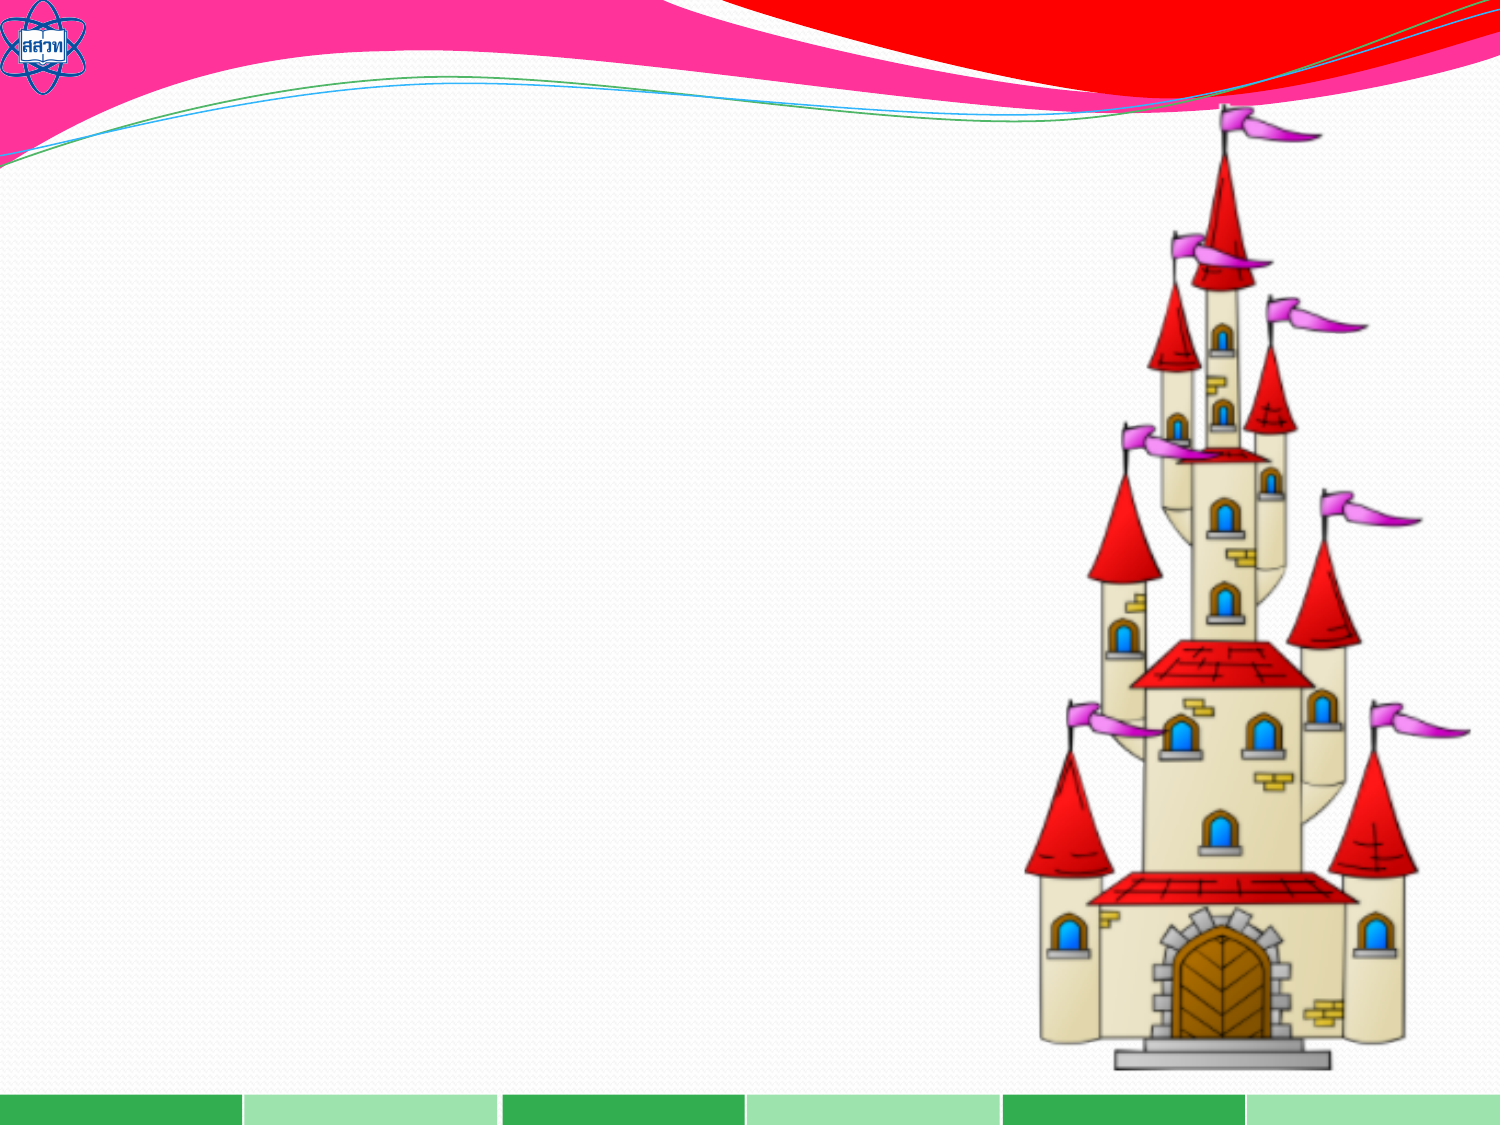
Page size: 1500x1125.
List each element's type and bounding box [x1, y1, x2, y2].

picture [0, 0, 86, 95]
picture [959, 77, 1498, 1089]
